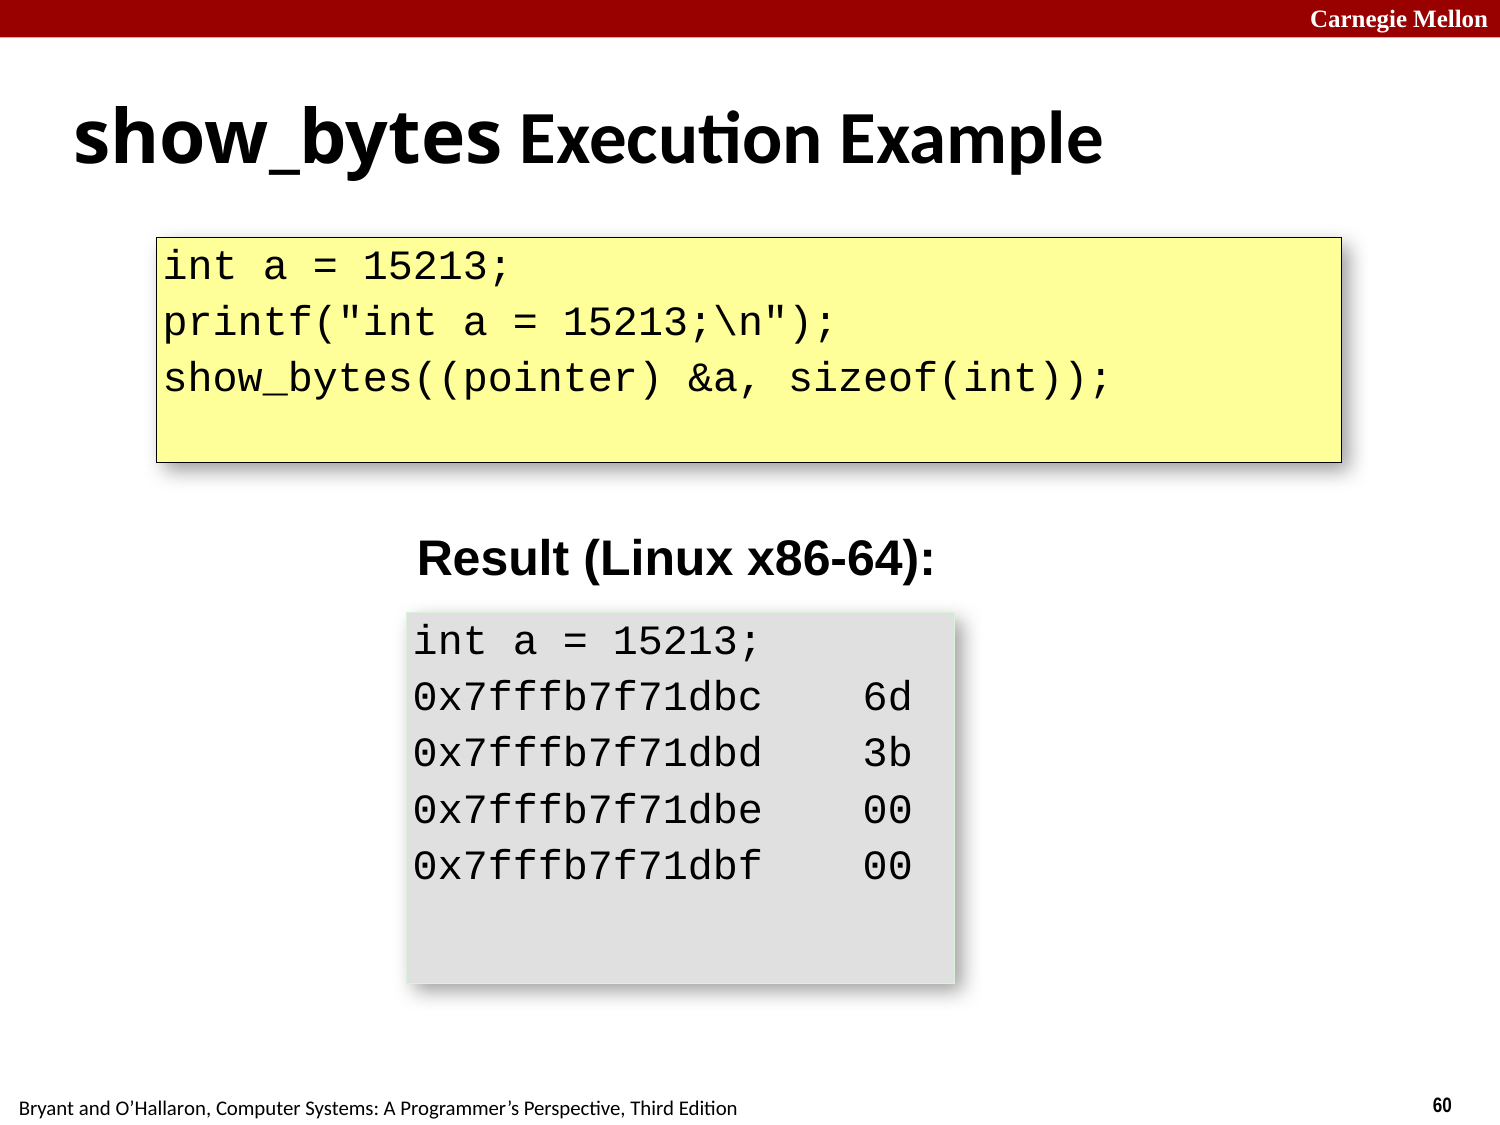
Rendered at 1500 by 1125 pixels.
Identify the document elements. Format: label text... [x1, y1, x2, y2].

text_box Result (Linux x86-64): [410, 525, 944, 586]
text_box int a = 15213; 0x7fffb7f71dbc 6d 0x7fffb7f71dbd 3b 0x7fffb7f71dbe 00 0x7fffb7f71dbf 00 [406, 612, 955, 984]
title show_bytes Execution Example [58, 71, 1305, 197]
text_box int a = 15213; printf("int a = 15213;\n"); show_bytes((pointer) &a, sizeof(int)); [156, 237, 1342, 463]
